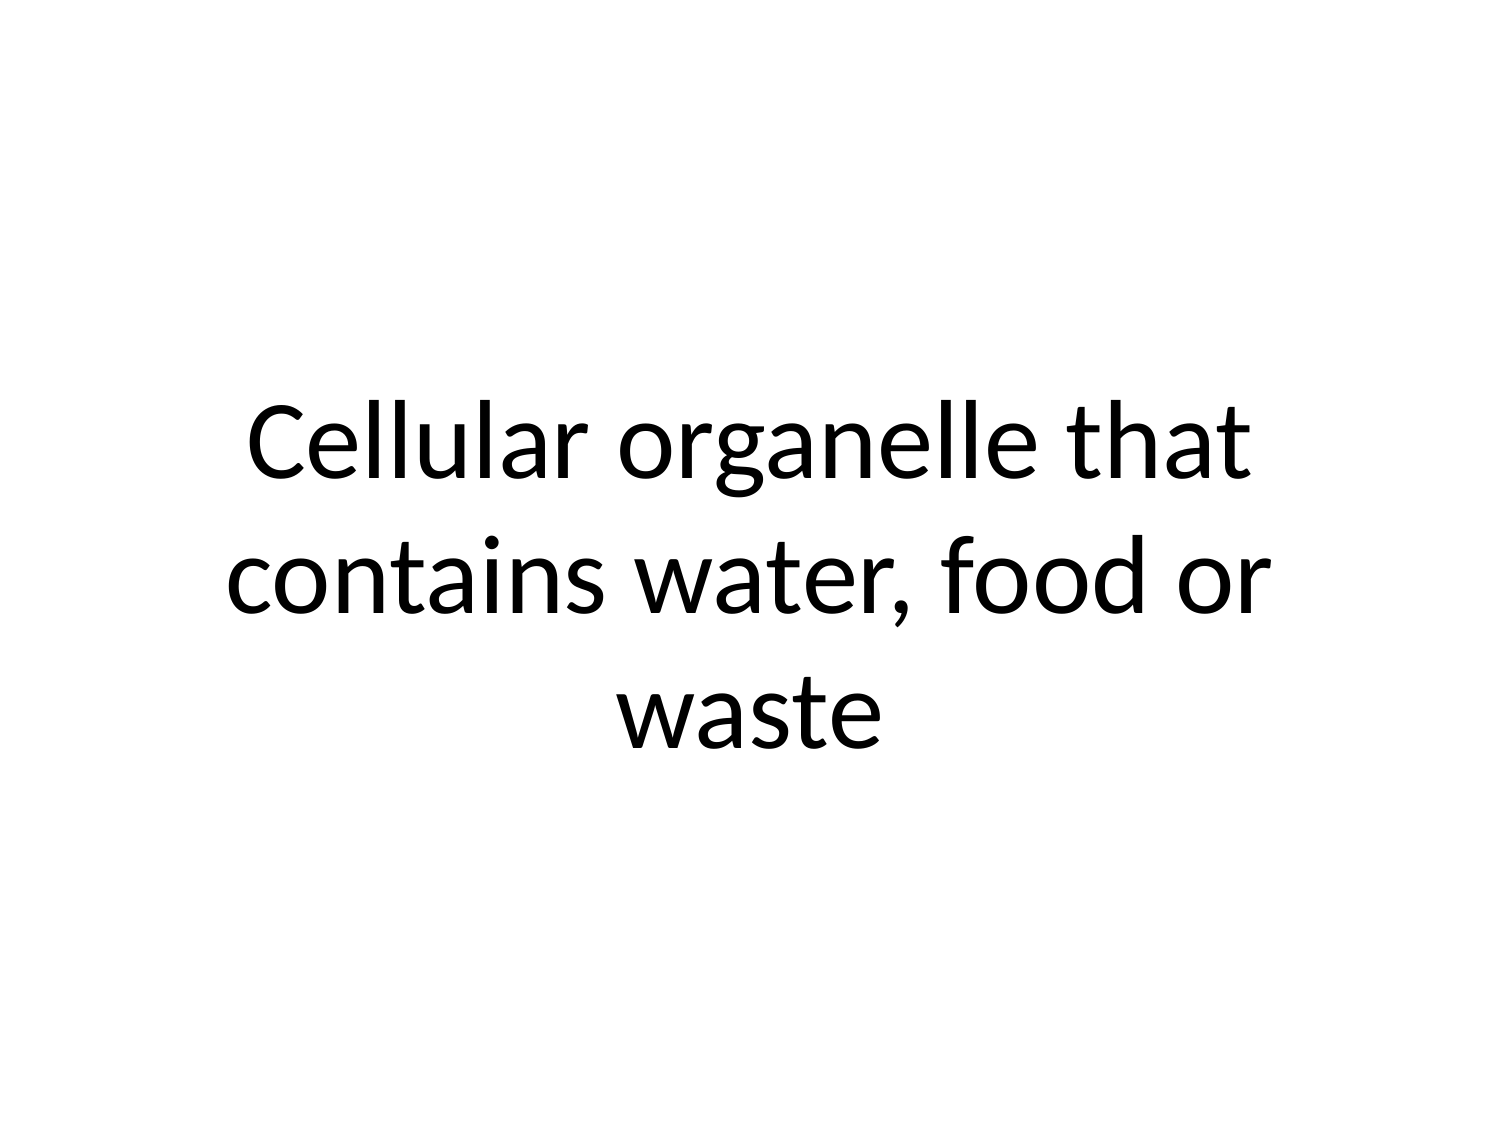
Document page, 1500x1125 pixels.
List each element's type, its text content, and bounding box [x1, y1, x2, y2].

title Cellular organelle that contains water, food or waste [112, 50, 1388, 1088]
